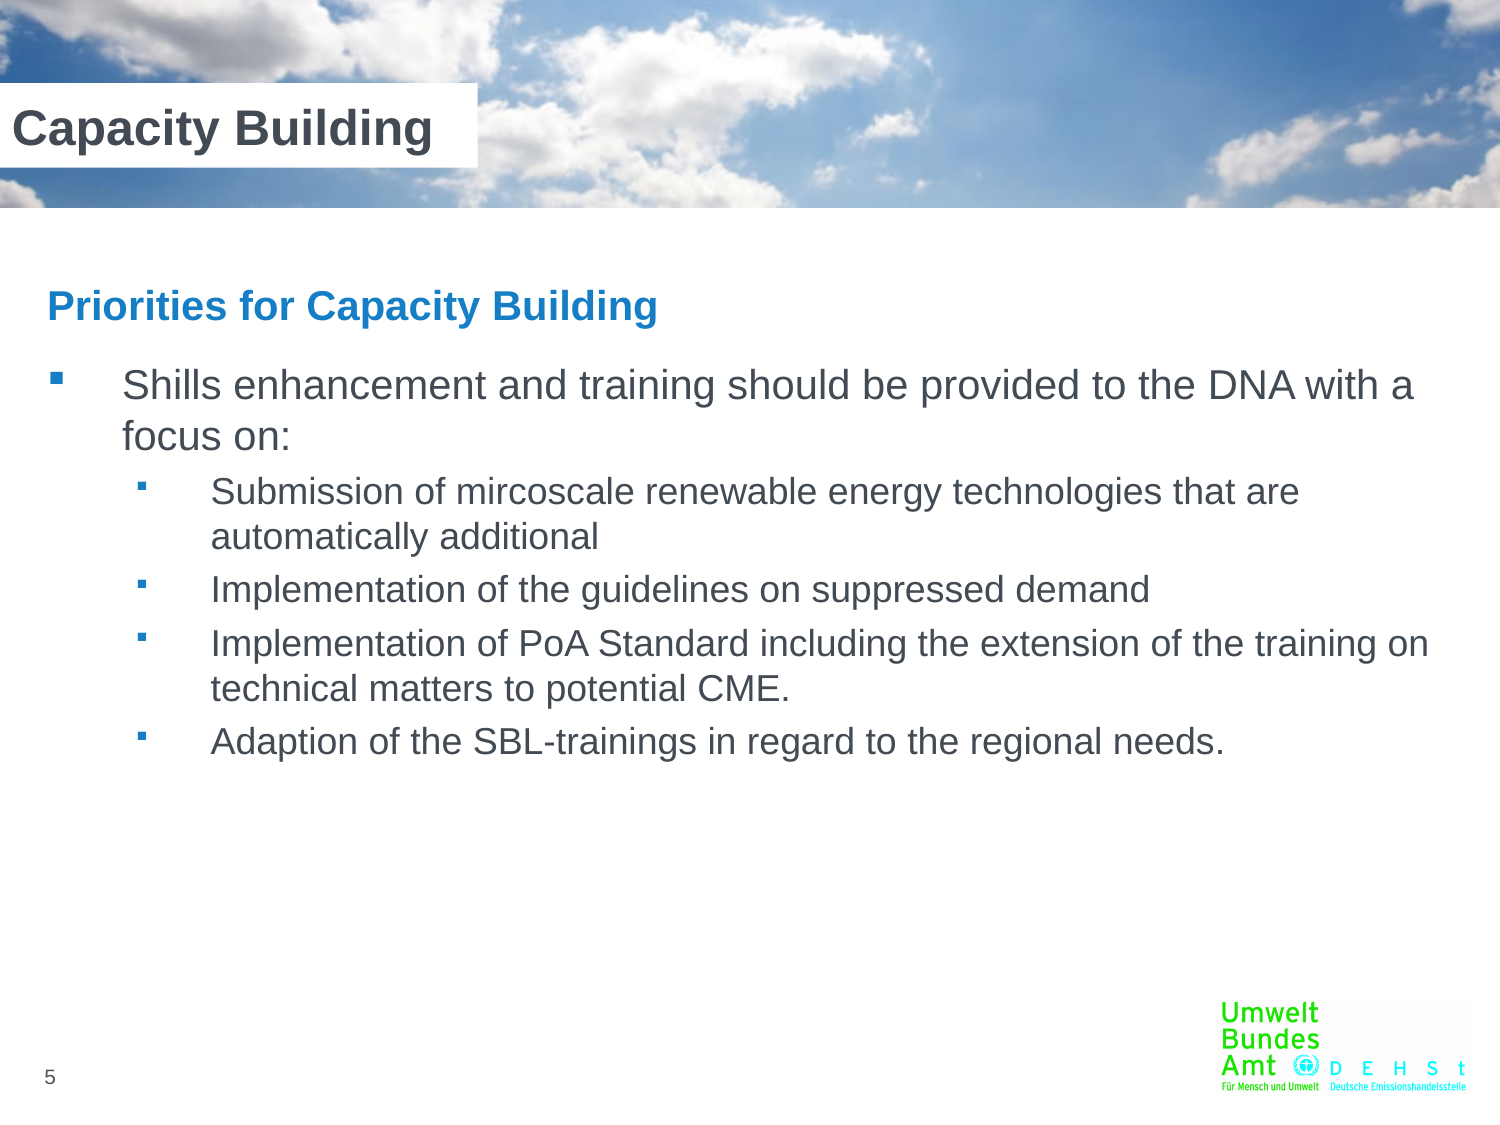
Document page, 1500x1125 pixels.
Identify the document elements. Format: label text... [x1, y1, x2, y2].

list Shills enhancement and training should be provided to the DNA with a focus on: Submission of mircoscale renewable energy technologies that are automatically additional Implementation of the guidelines on suppressed demand Implementation of PoA Standard including the extension of the training on technical matters to potential CME. Adaption of the SBL-trainings in regard to the regional needs. [41, 346, 1459, 976]
list Priorities for Capacity Building [41, 267, 1459, 342]
title Capacity Building [0, 83, 478, 168]
picture [0, 0, 1500, 208]
slide_number 5 [29, 1057, 113, 1094]
picture [1214, 998, 1471, 1094]
